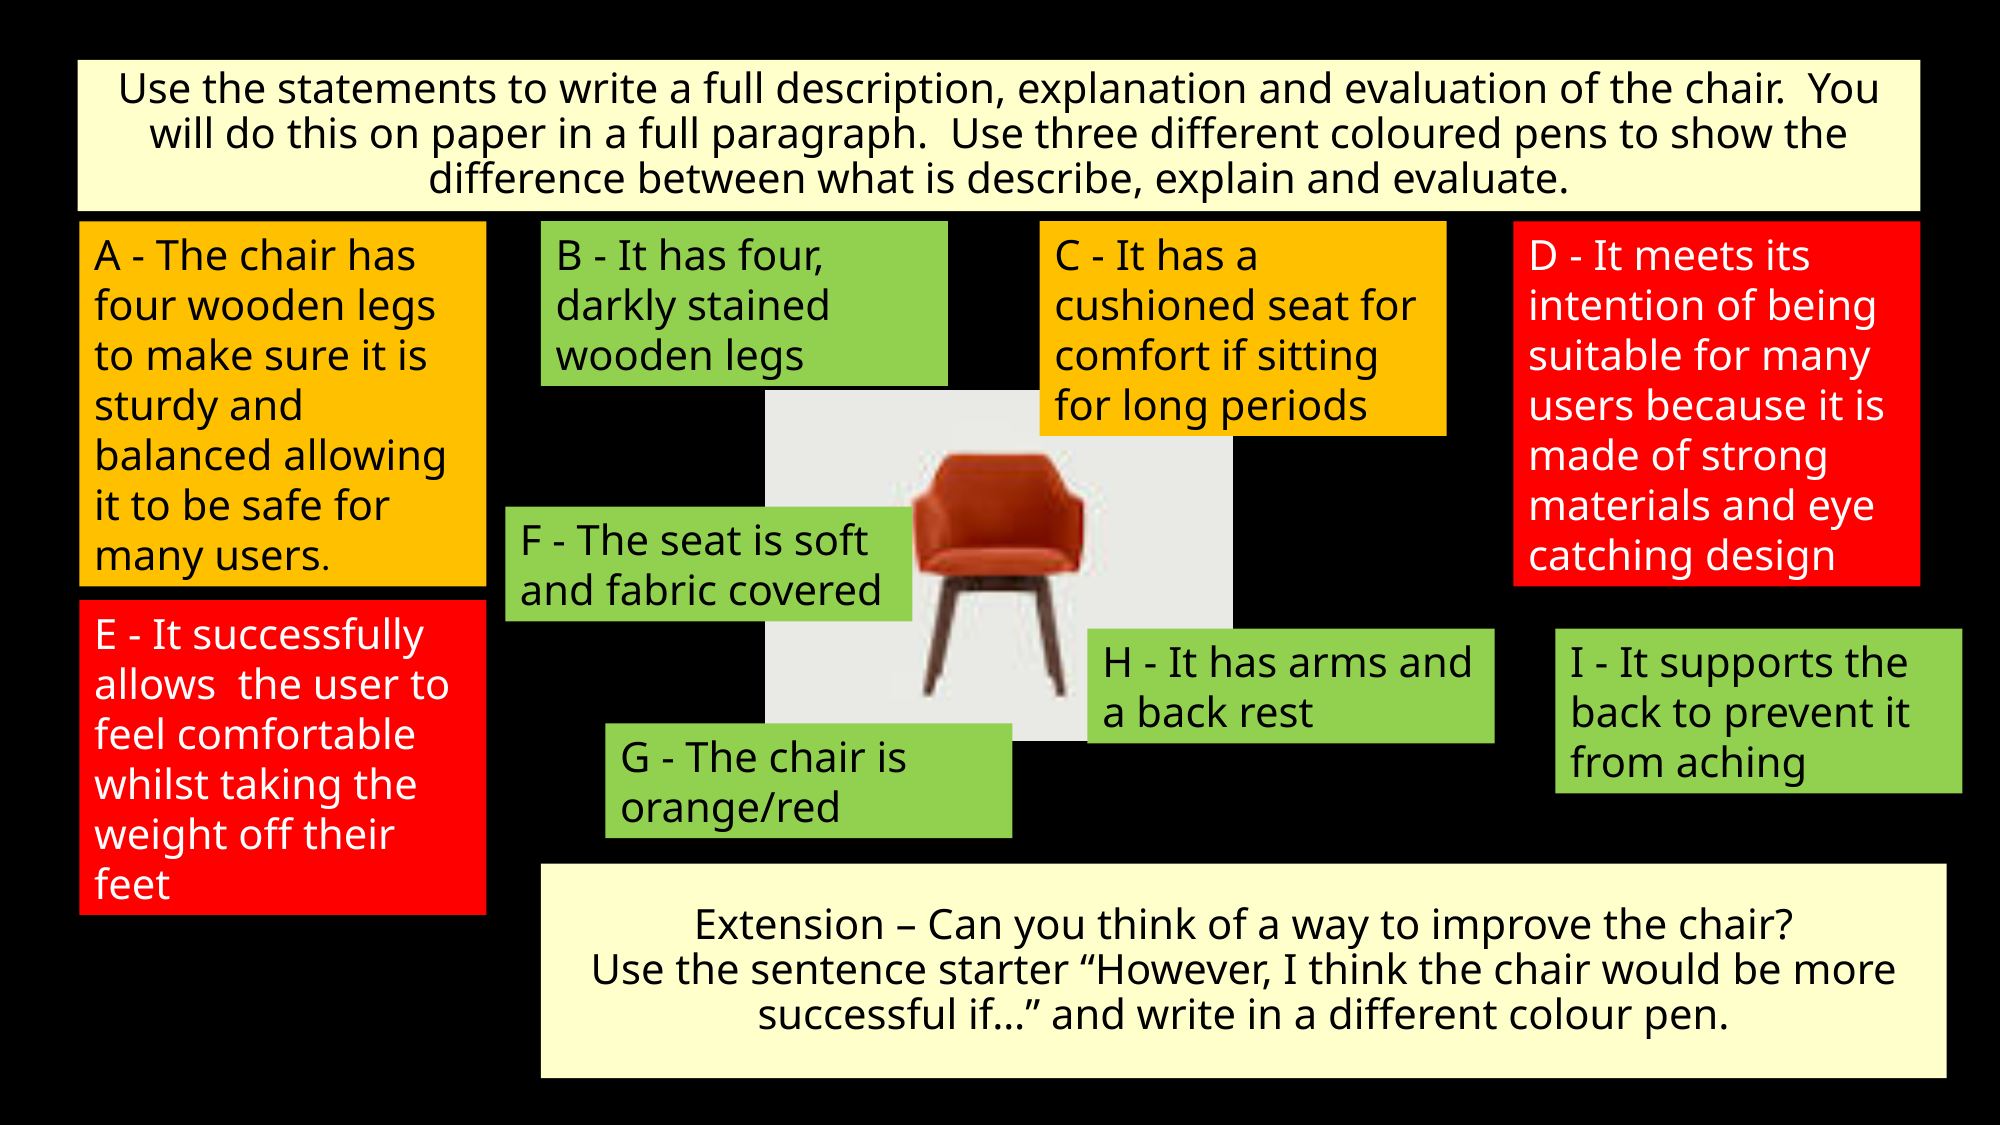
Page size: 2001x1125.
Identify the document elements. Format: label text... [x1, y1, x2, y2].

text_box C - It has a cushioned seat for comfort if sitting for long periods [1039, 221, 1447, 436]
title Use the statements to write a full description, explanation and evaluation of the chair. You will do this on paper in a full paragraph. Use three different coloured pens to show the difference between what is describe, explain and evaluate. [77, 59, 1921, 212]
text_box B - It has four, darkly stained wooden legs [540, 221, 948, 386]
text_box D - It meets its intention of being suitable for many users because it is made of strong materials and eye catching design [1513, 221, 1921, 587]
text_box I - It supports the back to prevent it from aching [1555, 628, 1963, 794]
text_box A - The chair has four wooden legs to make sure it is sturdy and balanced allowing it to be safe for many users. [79, 221, 487, 587]
text_box E - It successfully allows the user to feel comfortable whilst taking the weight off their feet [79, 600, 487, 915]
text_box G - The chair is orange/red [605, 723, 1013, 839]
text_box Extension – Can you think of a way to improve the chair? Use the sentence starter “However, I think the chair would be more successful if…” and write in a different colour pen. [540, 863, 1947, 1079]
text_box H - It has arms and a back rest [1087, 628, 1495, 744]
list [765, 390, 1233, 742]
text_box F - The seat is soft and fabric covered [505, 506, 765, 622]
